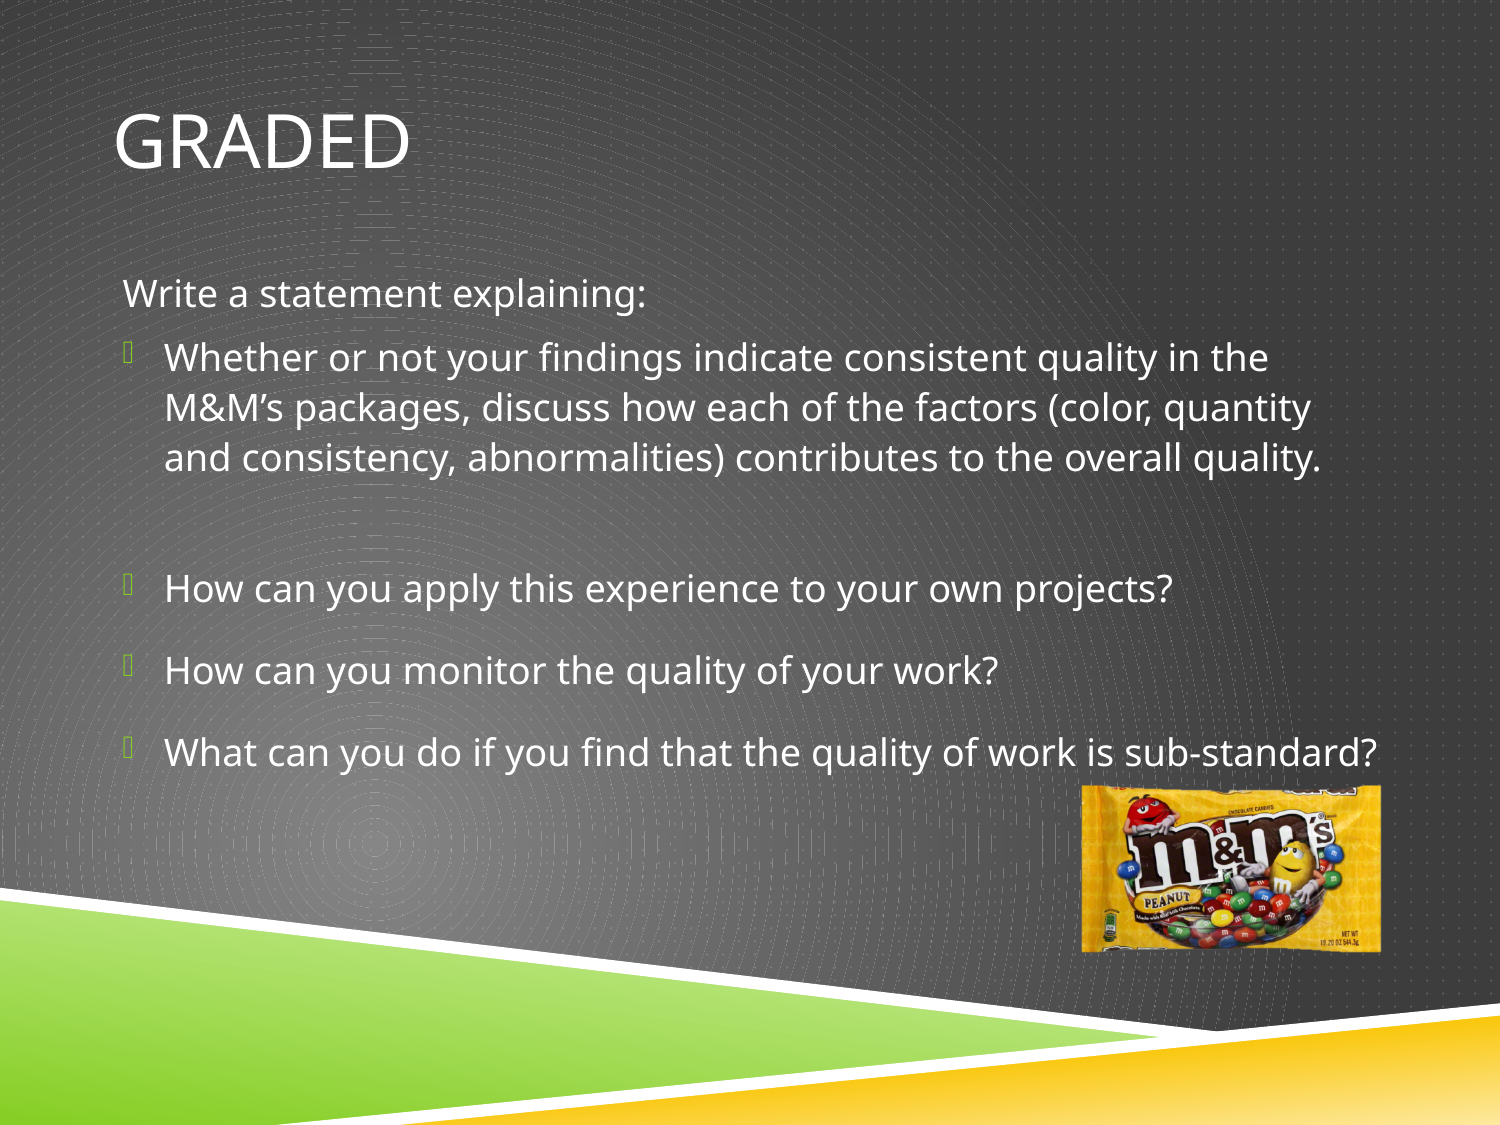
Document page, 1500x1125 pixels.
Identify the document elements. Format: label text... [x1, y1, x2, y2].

list Write a statement explaining: Whether or not your findings indicate consistent quality in the M&M’s packages, discuss how each of the factors (color, quantity and consistency, abnormalities) contributes to the overall quality. How can you apply this experience to your own projects? How can you monitor the quality of your work? What can you do if you find that the quality of work is sub-standard? [112, 262, 1388, 875]
title GRADED [112, 45, 1388, 233]
picture [1074, 712, 1388, 1026]
